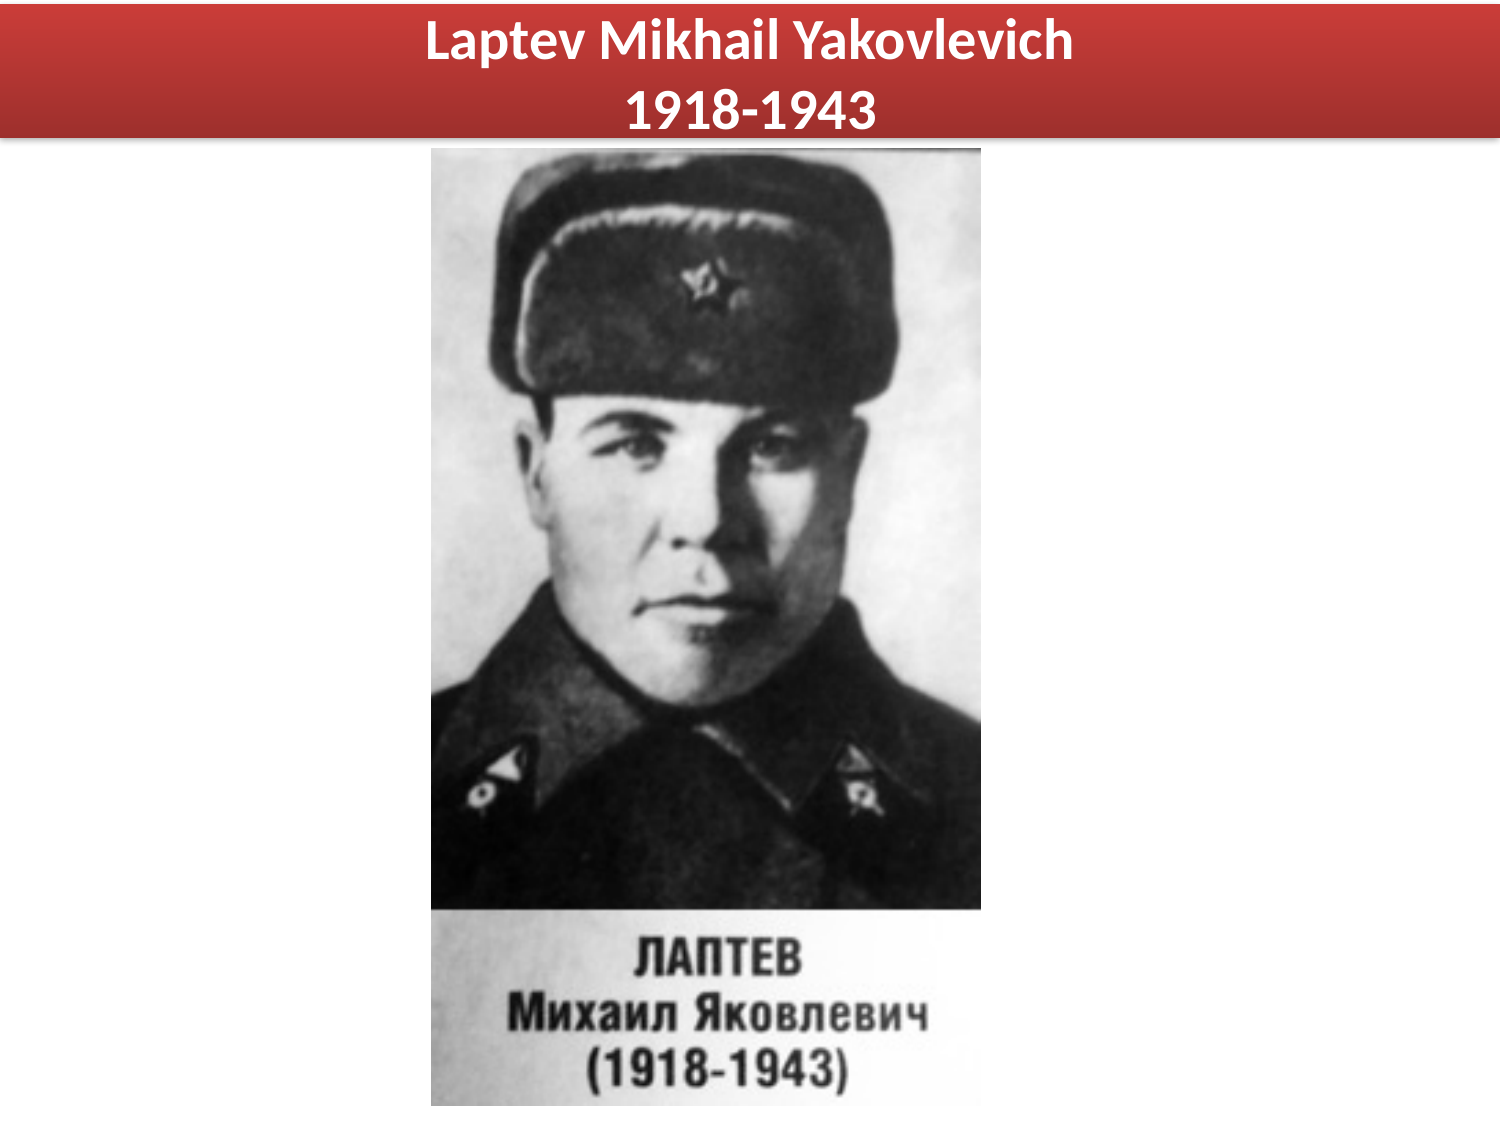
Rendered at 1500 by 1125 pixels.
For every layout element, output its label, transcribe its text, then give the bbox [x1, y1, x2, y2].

title Laptev Mikhail Yakovlevich 1918-1943 [0, 4, 1500, 138]
picture [430, 148, 982, 1107]
